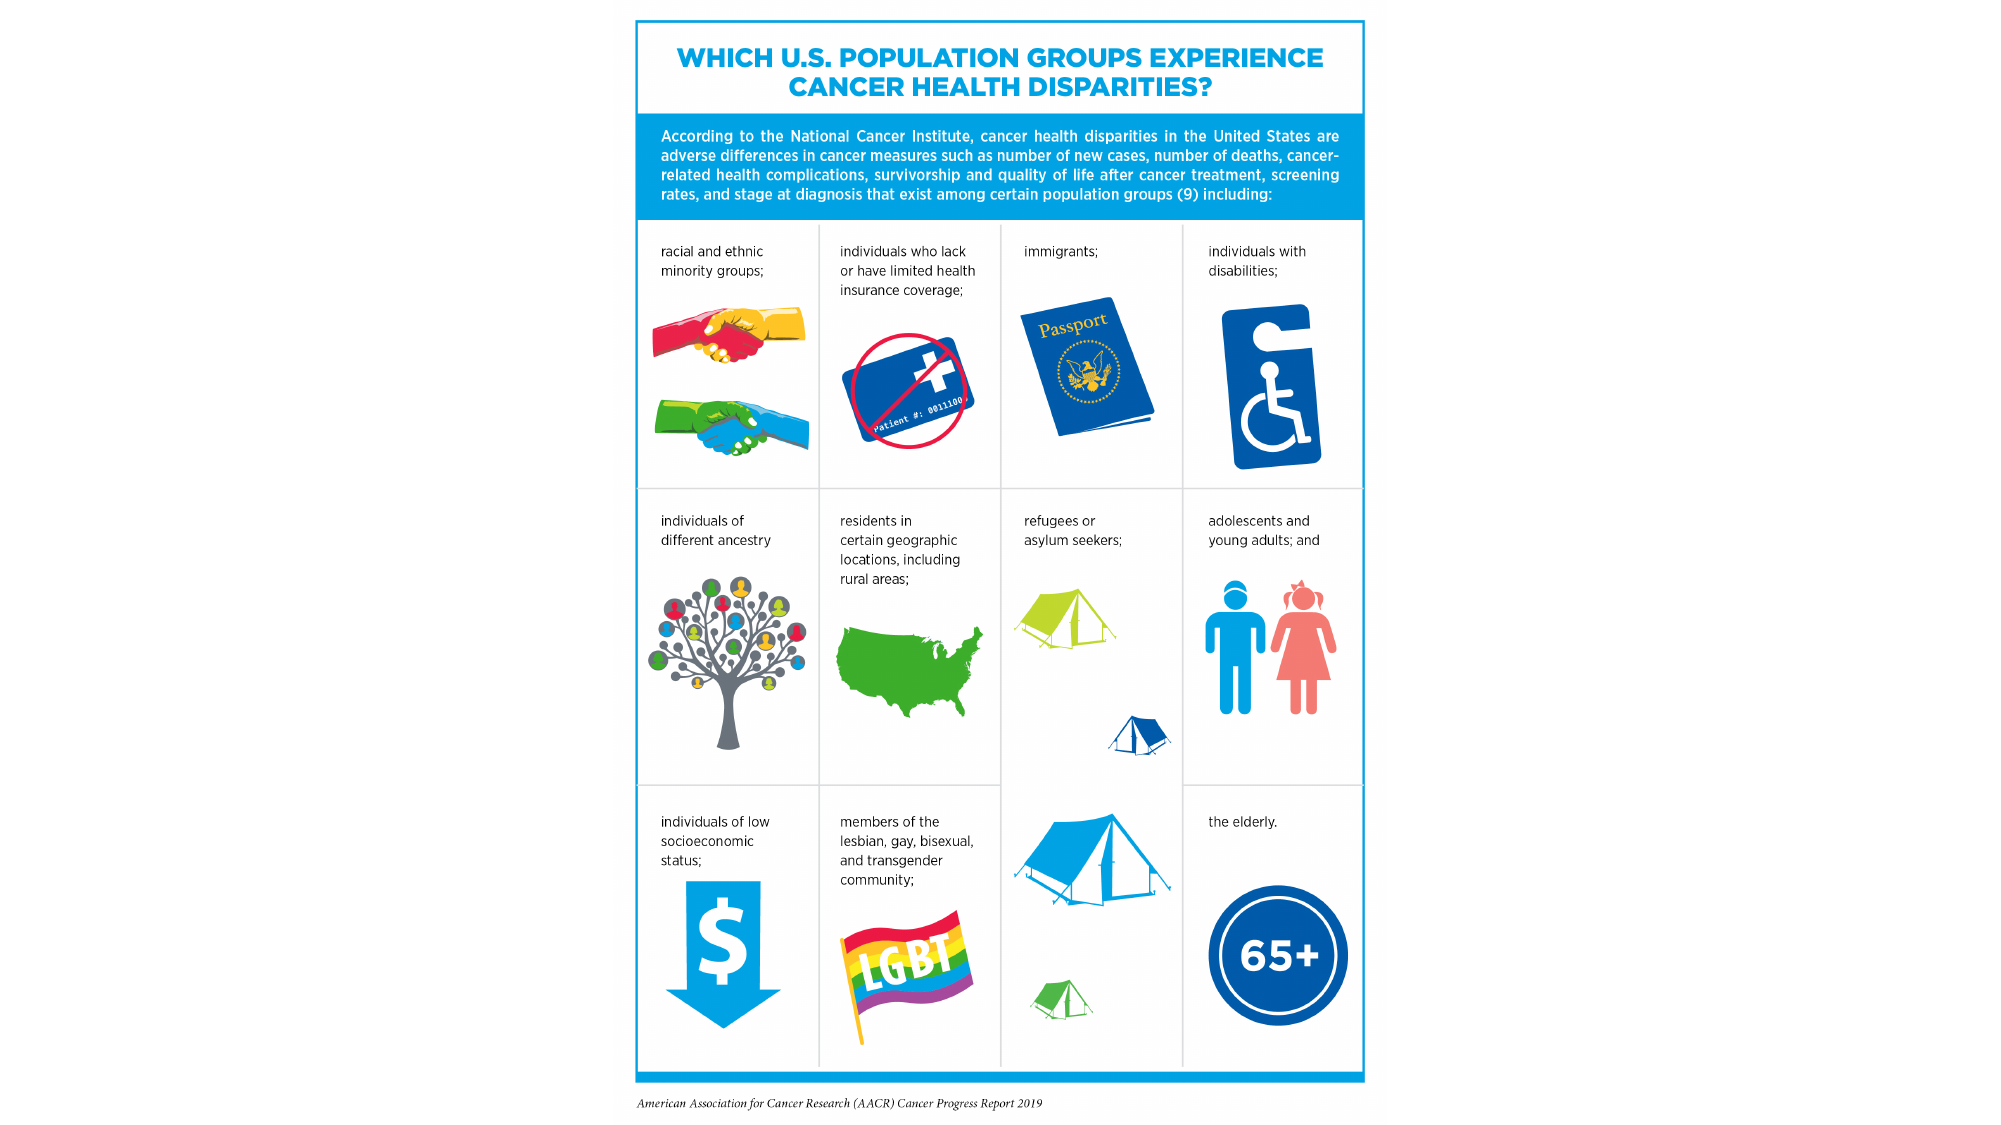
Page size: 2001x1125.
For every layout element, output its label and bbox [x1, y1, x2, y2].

picture [613, 0, 1387, 1125]
